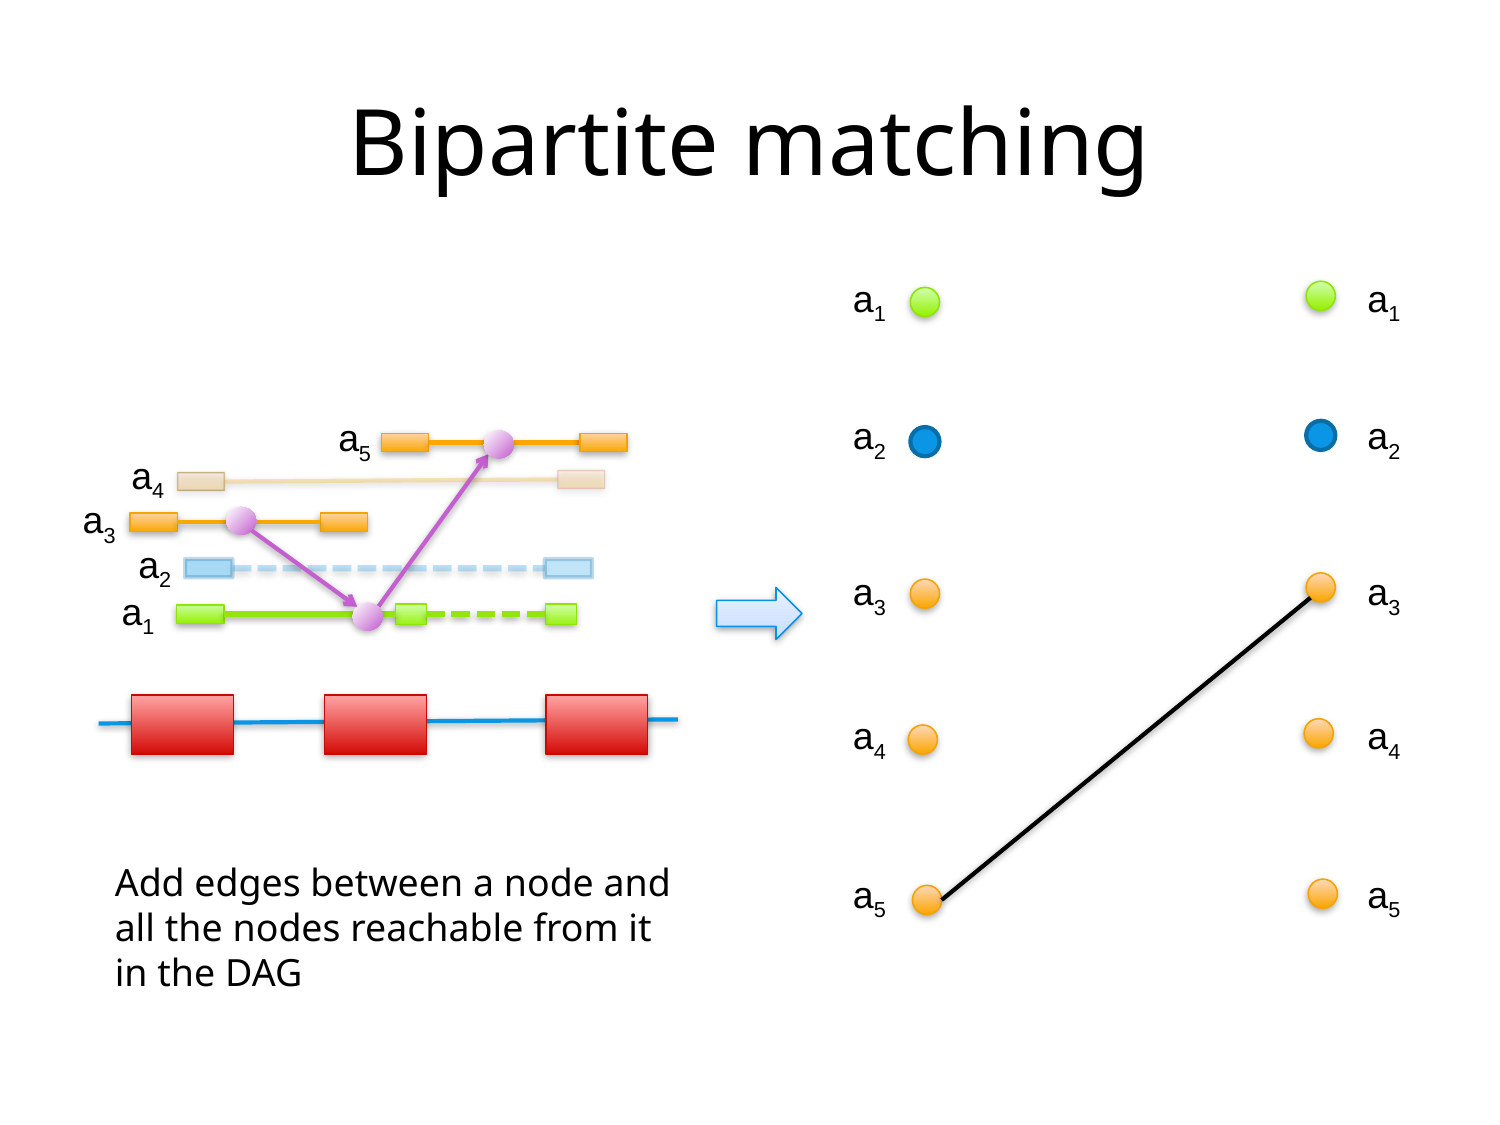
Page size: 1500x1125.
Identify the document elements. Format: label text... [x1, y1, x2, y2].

text_box [320, 512, 351, 532]
text_box a5 [323, 406, 386, 473]
text_box a5 [1352, 863, 1416, 929]
text_box a3 [1352, 561, 1416, 627]
text_box a1 [1352, 267, 1416, 334]
text_box a5 [838, 863, 901, 929]
text_box [231, 532, 248, 536]
text_box [354, 624, 382, 632]
text_box [1316, 717, 1335, 749]
text_box a4 [838, 704, 901, 771]
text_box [266, 515, 343, 622]
text_box [715, 586, 803, 641]
text_box [1304, 418, 1338, 453]
text_box [176, 604, 225, 624]
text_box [941, 597, 1311, 901]
text_box [131, 732, 234, 755]
text_box [131, 512, 178, 532]
text_box a1 [106, 580, 170, 647]
title Bipartite matching [74, 44, 1426, 233]
text_box [483, 429, 514, 440]
text_box [131, 694, 234, 717]
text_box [98, 719, 678, 724]
text_box [908, 424, 942, 459]
text_box Add edges between a node and all the nodes reachable from it in the DAG [99, 852, 705, 1002]
text_box [545, 603, 577, 625]
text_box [356, 475, 510, 586]
text_box [579, 433, 628, 452]
text_box a3 [68, 488, 131, 555]
text_box [545, 732, 648, 755]
text_box a4 [1352, 704, 1416, 771]
text_box a1 [838, 267, 901, 334]
text_box a3 [838, 561, 901, 627]
text_box [909, 578, 941, 610]
text_box a2 [1352, 404, 1416, 471]
text_box [1305, 572, 1337, 603]
text_box [324, 732, 427, 755]
text_box a4 [116, 444, 180, 511]
text_box [180, 472, 225, 491]
text_box [324, 694, 427, 717]
text_box [1313, 878, 1339, 910]
text_box a2 [123, 533, 187, 600]
text_box [543, 557, 594, 579]
text_box [545, 694, 648, 717]
text_box [485, 452, 513, 460]
text_box [907, 724, 936, 755]
text_box a2 [838, 404, 901, 471]
text_box [1305, 280, 1337, 312]
text_box [386, 433, 429, 452]
text_box [187, 557, 235, 579]
text_box [909, 286, 941, 318]
text_box [911, 884, 941, 916]
text_box [352, 601, 383, 612]
text_box [395, 603, 427, 625]
text_box [557, 469, 606, 489]
text_box [225, 506, 257, 520]
